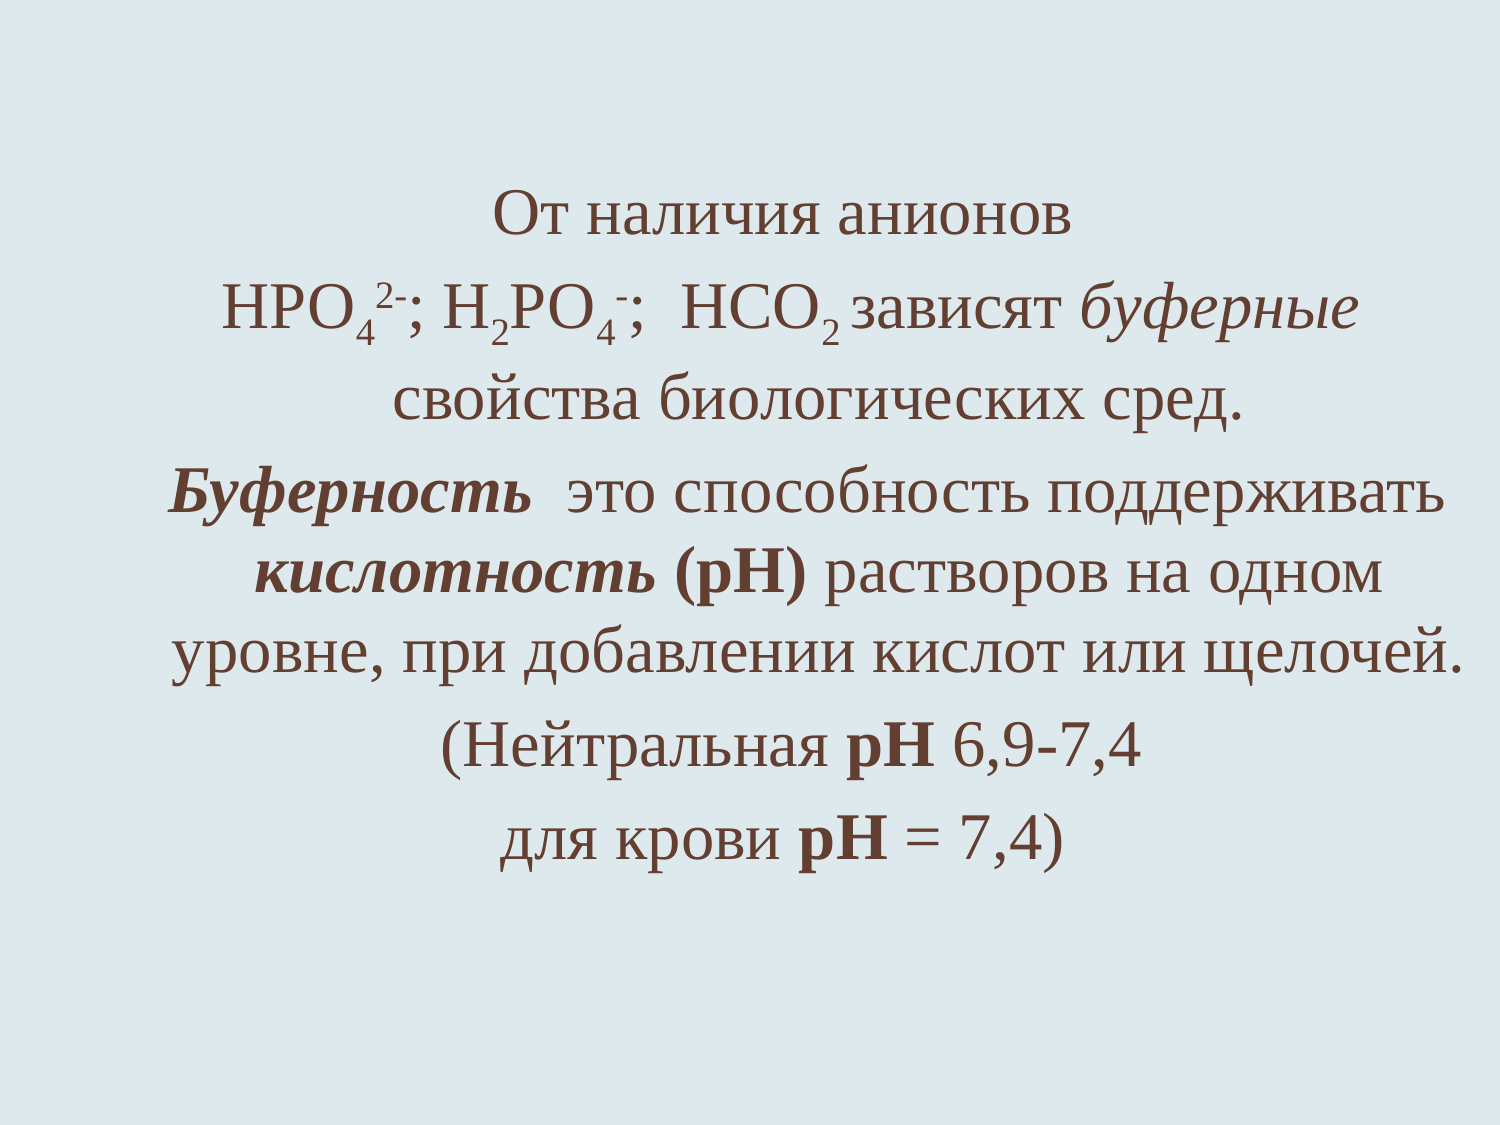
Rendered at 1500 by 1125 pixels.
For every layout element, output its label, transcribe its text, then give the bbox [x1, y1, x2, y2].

list От наличия анионов НРО42-; Н2РО4-; НСО2 зависят буферные свойства биологических сред. Буферность это способность поддерживать кислотность (рН) растворов на одном уровне, при добавлении кислот или щелочей. (Нейтральная рН 6,9-7,4 для крови рН = 7,4) [82, 160, 1500, 1005]
